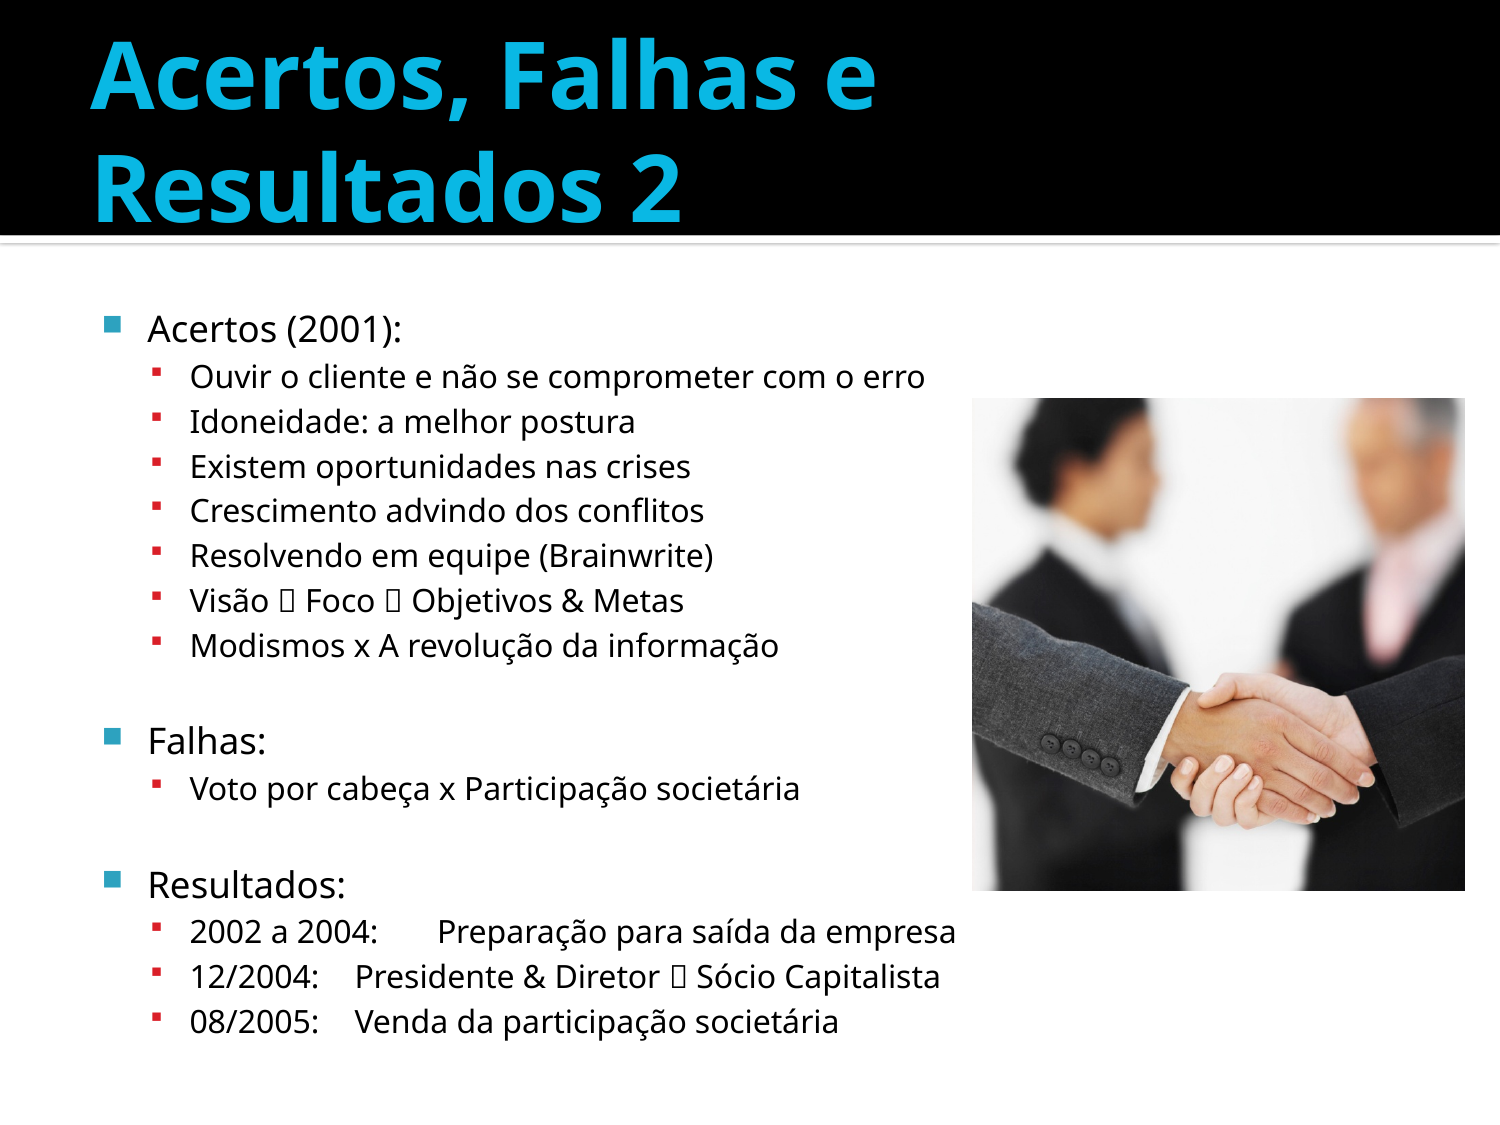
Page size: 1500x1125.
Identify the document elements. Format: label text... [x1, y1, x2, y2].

list Acertos (2001): Ouvir o cliente e não se comprometer com o erro Idoneidade: a melhor postura Existem oportunidades nas crises Crescimento advindo dos conflitos Resolvendo em equipe (Brainwrite) Visão  Foco  Objetivos & Metas Modismos x A revolução da informação Falhas: Voto por cabeça x Participação societária Resultados: 2002 a 2004: Preparação para saída da empresa 12/2004: Presidente & Diretor  Sócio Capitalista 08/2005: Venda da participação societária [75, 291, 1425, 1050]
picture [972, 398, 1465, 891]
title Acertos, Falhas e Resultados 2 [75, 25, 1425, 231]
